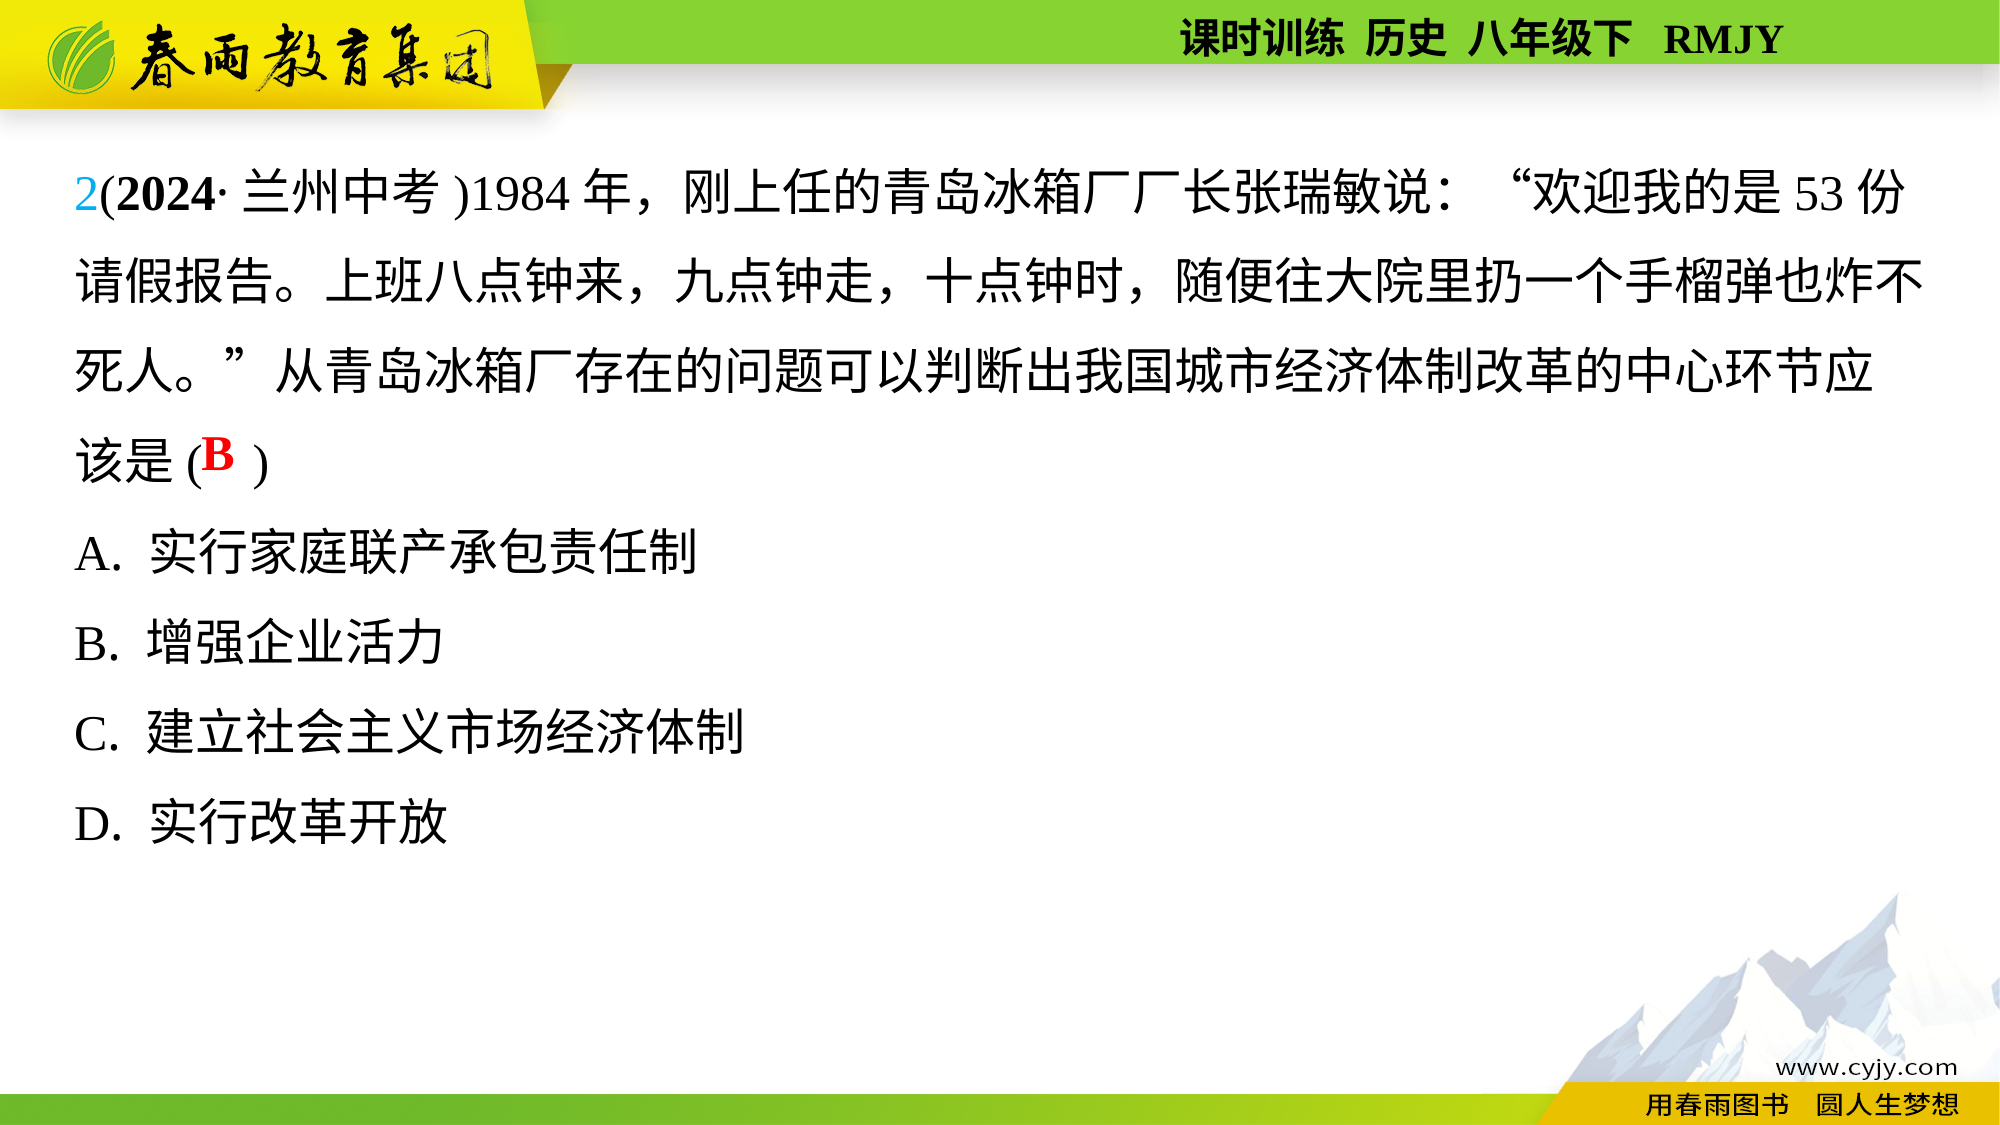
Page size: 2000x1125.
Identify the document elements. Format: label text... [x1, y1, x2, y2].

picture [0, 0, 2000, 1125]
text_box B [186, 413, 250, 489]
list 2(2024·兰州中考)1984年，刚上任的青岛冰箱厂厂长张瑞敏说：“欢迎我的是53份请假报告。上班八点钟来，九点钟走，十点钟时，随便往大院里扔一个手榴弹也炸不死人。”从青岛冰箱厂存在的问题可以判断出我国城市经济体制改革的中心环节应 该是( ) A. 实行家庭联产承包责任制 B. 增强企业活力 C. 建立社会主义市场经济体制 D. 实行改革开放 [59, 122, 1944, 854]
